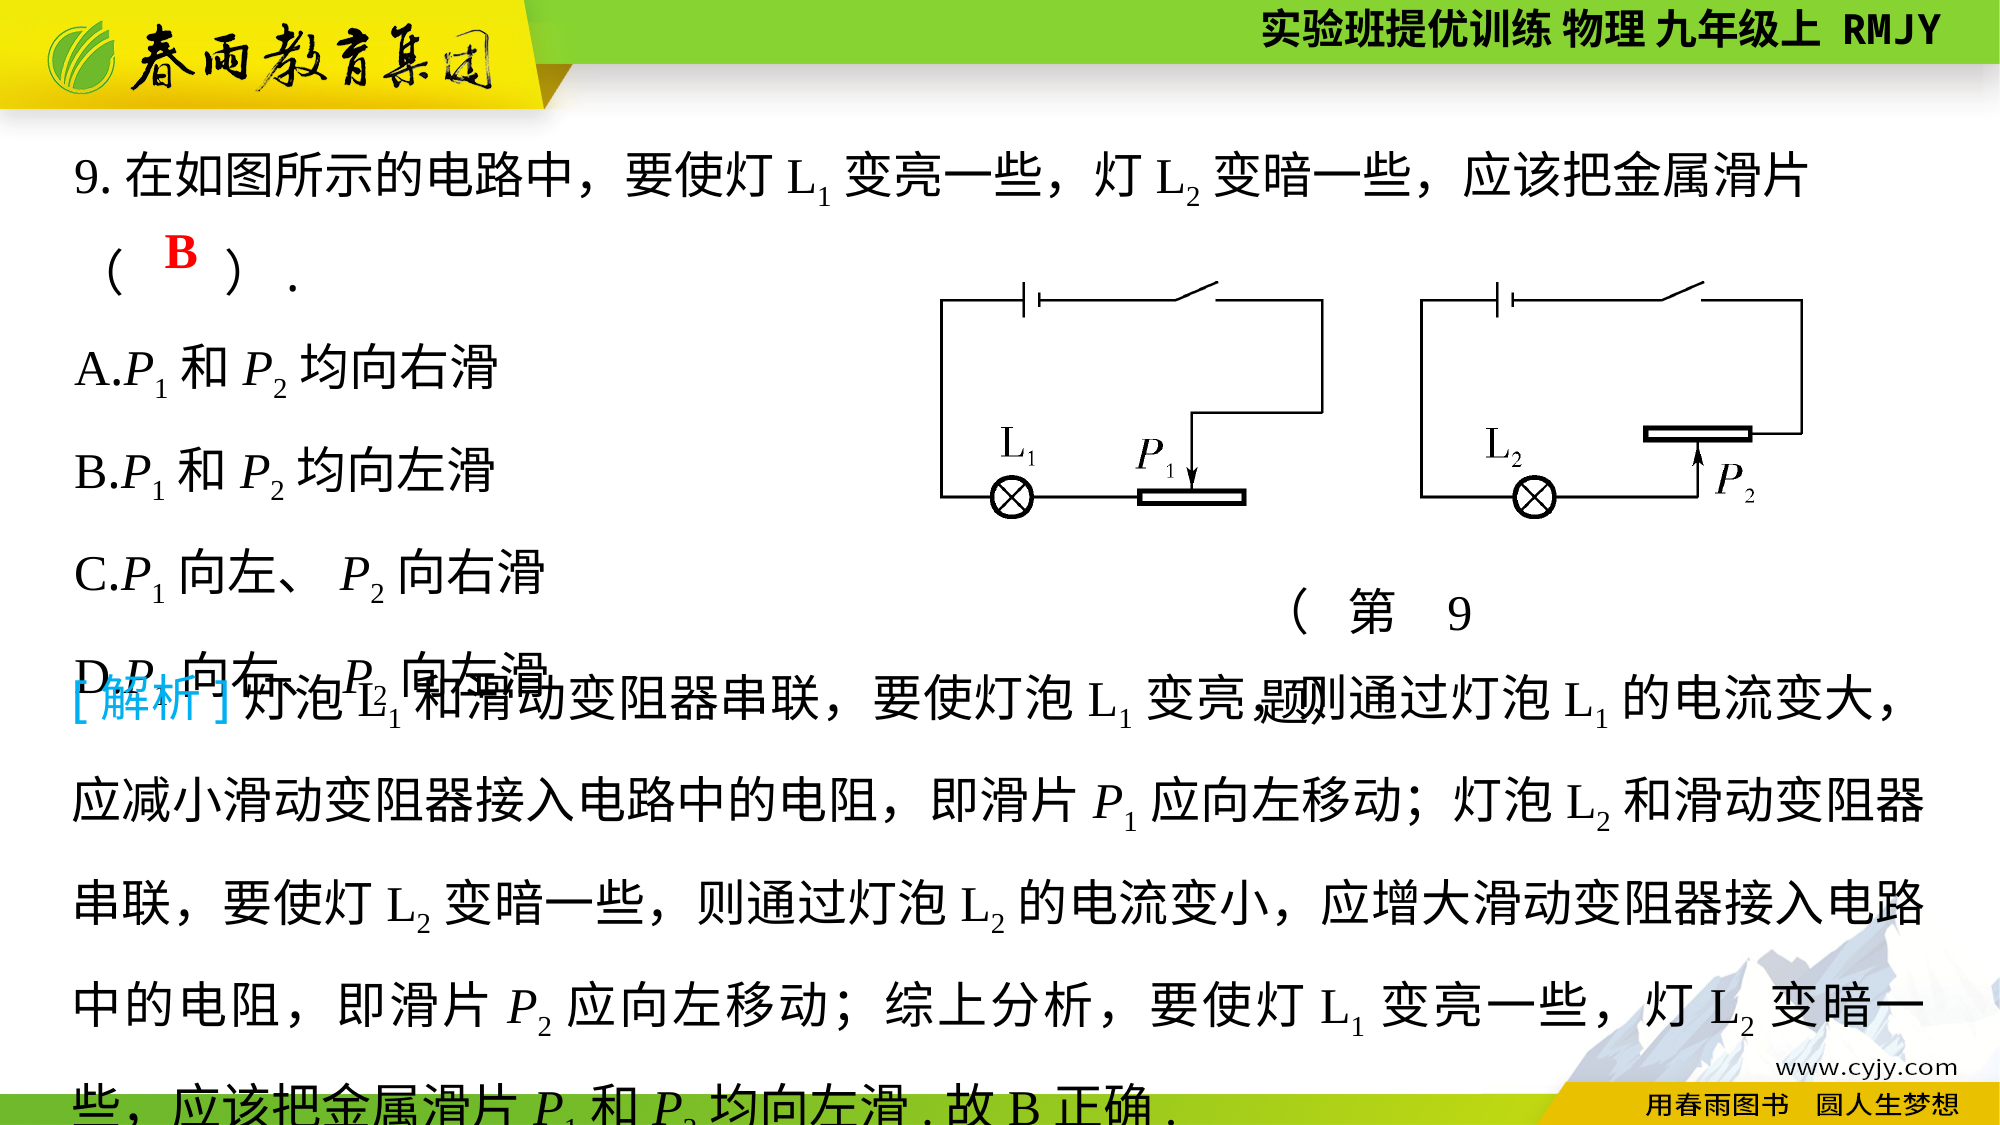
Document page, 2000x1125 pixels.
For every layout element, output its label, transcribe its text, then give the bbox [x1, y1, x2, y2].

picture [0, 0, 2000, 1125]
list 9.在如图所示的电路中，要使灯L1变亮一些，灯L2变暗一些，应该把金属滑片 （ ）. A.P1和P2均向右滑 B.P1和P2均向左滑 C.P1向左、P2向右滑 D.P1向右、P2向左滑 [59, 101, 1944, 662]
text_box [解析]灯泡L1和滑动变阻器串联，要使灯泡L1变亮，则通过灯泡L1的电流变大，应减小滑动变阻器接入电路中的电阻，即滑片P1应向左移动；灯泡L2和滑动变阻器串联，要使灯L2变暗一些，则通过灯泡L2的电流变小，应增大滑动变阻器接入电路中的电阻，即滑片P2应向左移动；综上分析，要使灯L1变亮一些，灯L2变暗一些，应该把金属滑片P1和P2均向左滑.故B正确. [56, 624, 1941, 1125]
text_box B [149, 210, 213, 286]
text_box （第9题） [1244, 542, 1499, 624]
picture [940, 281, 1803, 519]
